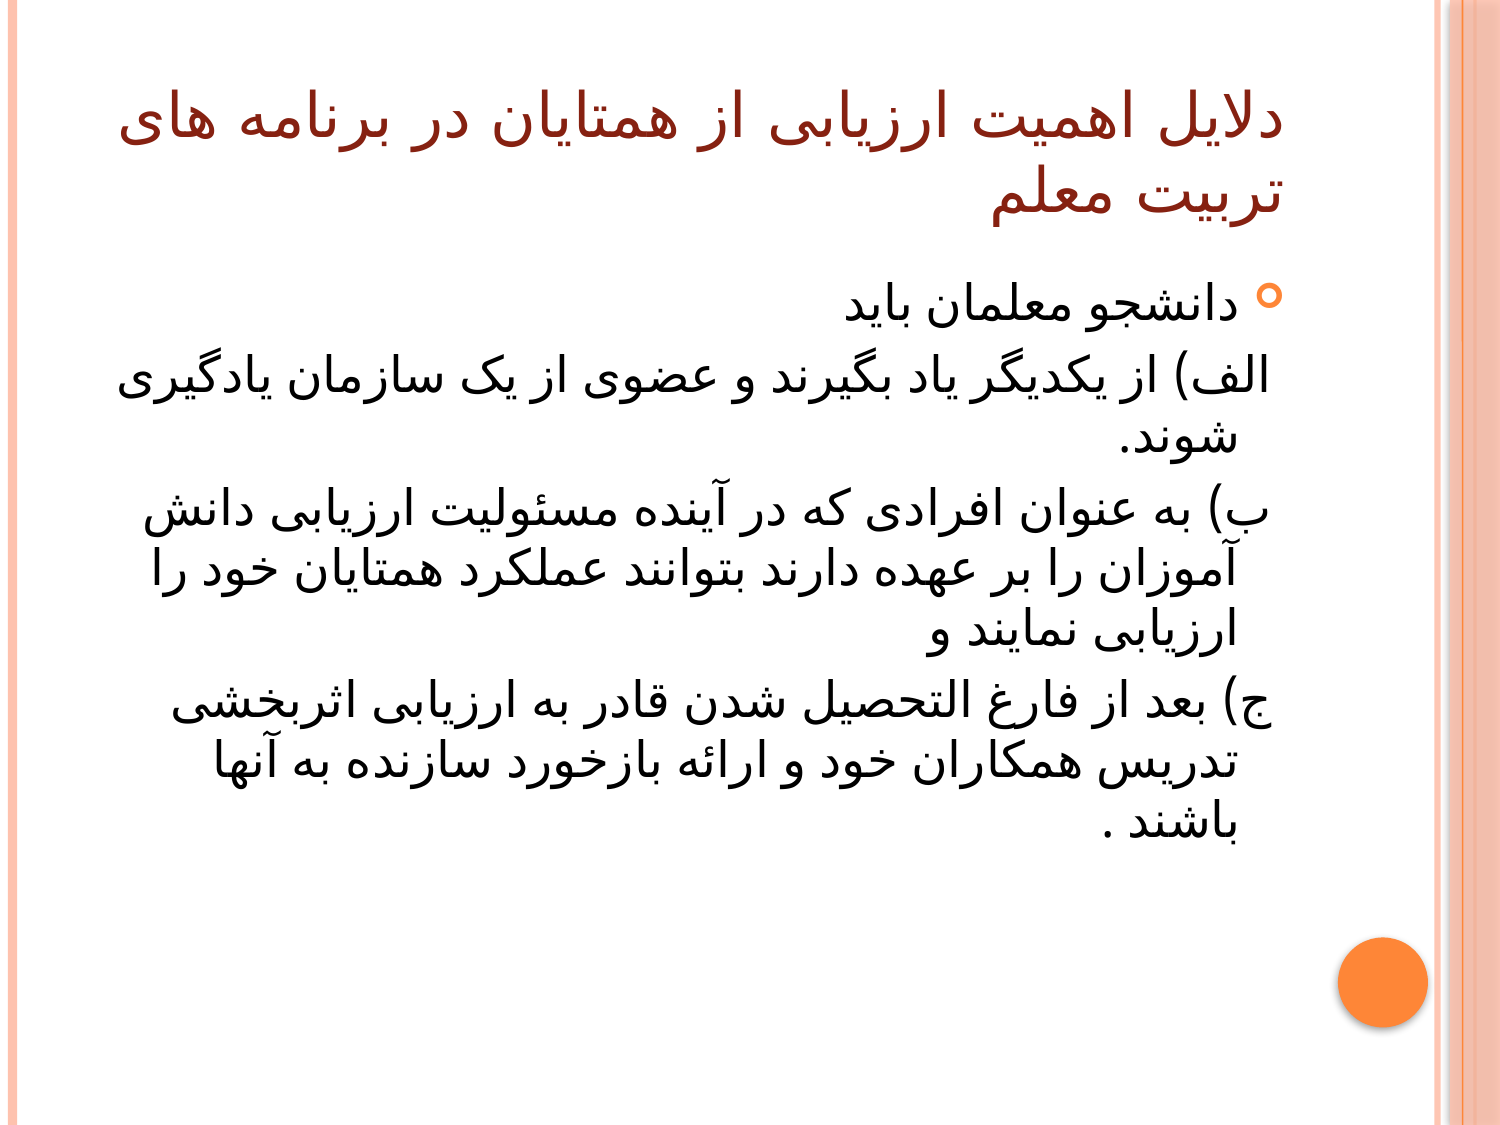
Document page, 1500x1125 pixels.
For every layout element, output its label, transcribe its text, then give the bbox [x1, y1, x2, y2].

title دلایل اهمیت ارزیابی از همتایان در برنامه های تربیت معلم [75, 45, 1300, 233]
list دانشجو معلمان باید الف) از یکدیگر یاد بگیرند و عضوی از یک سازمان یادگیری شوند. ب) به عنوان افرادی که در آینده مسئولیت ارزیابی دانش آموزان را بر عهده دارند بتوانند عملکرد همتایان خود را ارزیابی نمایند و ج) بعد از فارغ التحصیل شدن قادر به ارزیابی اثربخشی تدریس همکاران خود و ارائه بازخورد سازنده به آنها باشند . [75, 262, 1300, 1062]
